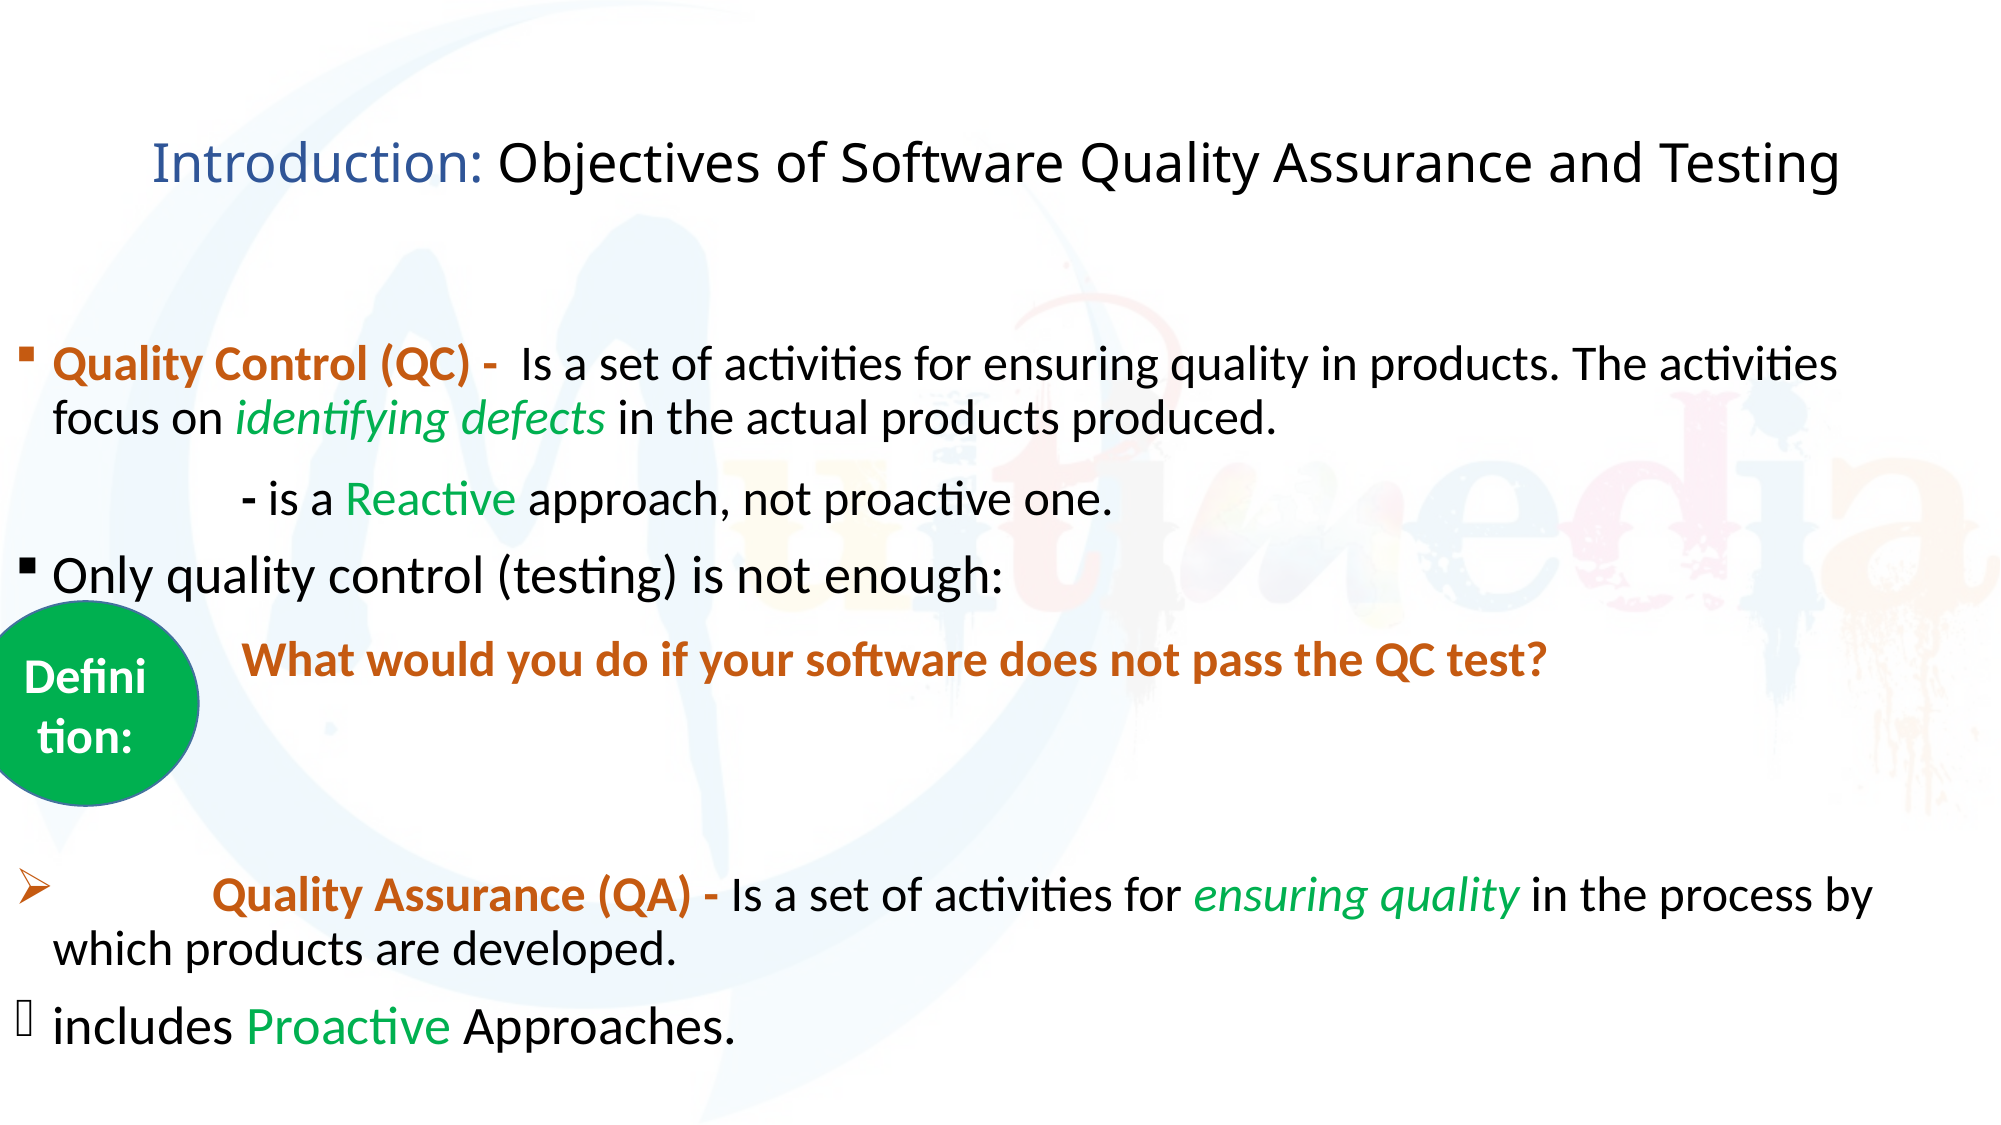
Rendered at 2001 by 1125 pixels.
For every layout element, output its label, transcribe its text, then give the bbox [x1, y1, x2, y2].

list Quality Control (QC) - Is a set of activities for ensuring quality in products. The activities focus on identifying defects in the actual products produced. - is a Reactive approach, not proactive one. Only quality control (testing) is not enough: What would you do if your software does not pass the QC test? Quality Assurance (QA) - Is a set of activities for ensuring quality in the process by which products are developed. includes Proactive Approaches. [0, 329, 1932, 1078]
text_box Definition: [0, 600, 200, 807]
title Introduction: Objectives of Software Quality Assurance and Testing [137, 59, 1863, 278]
